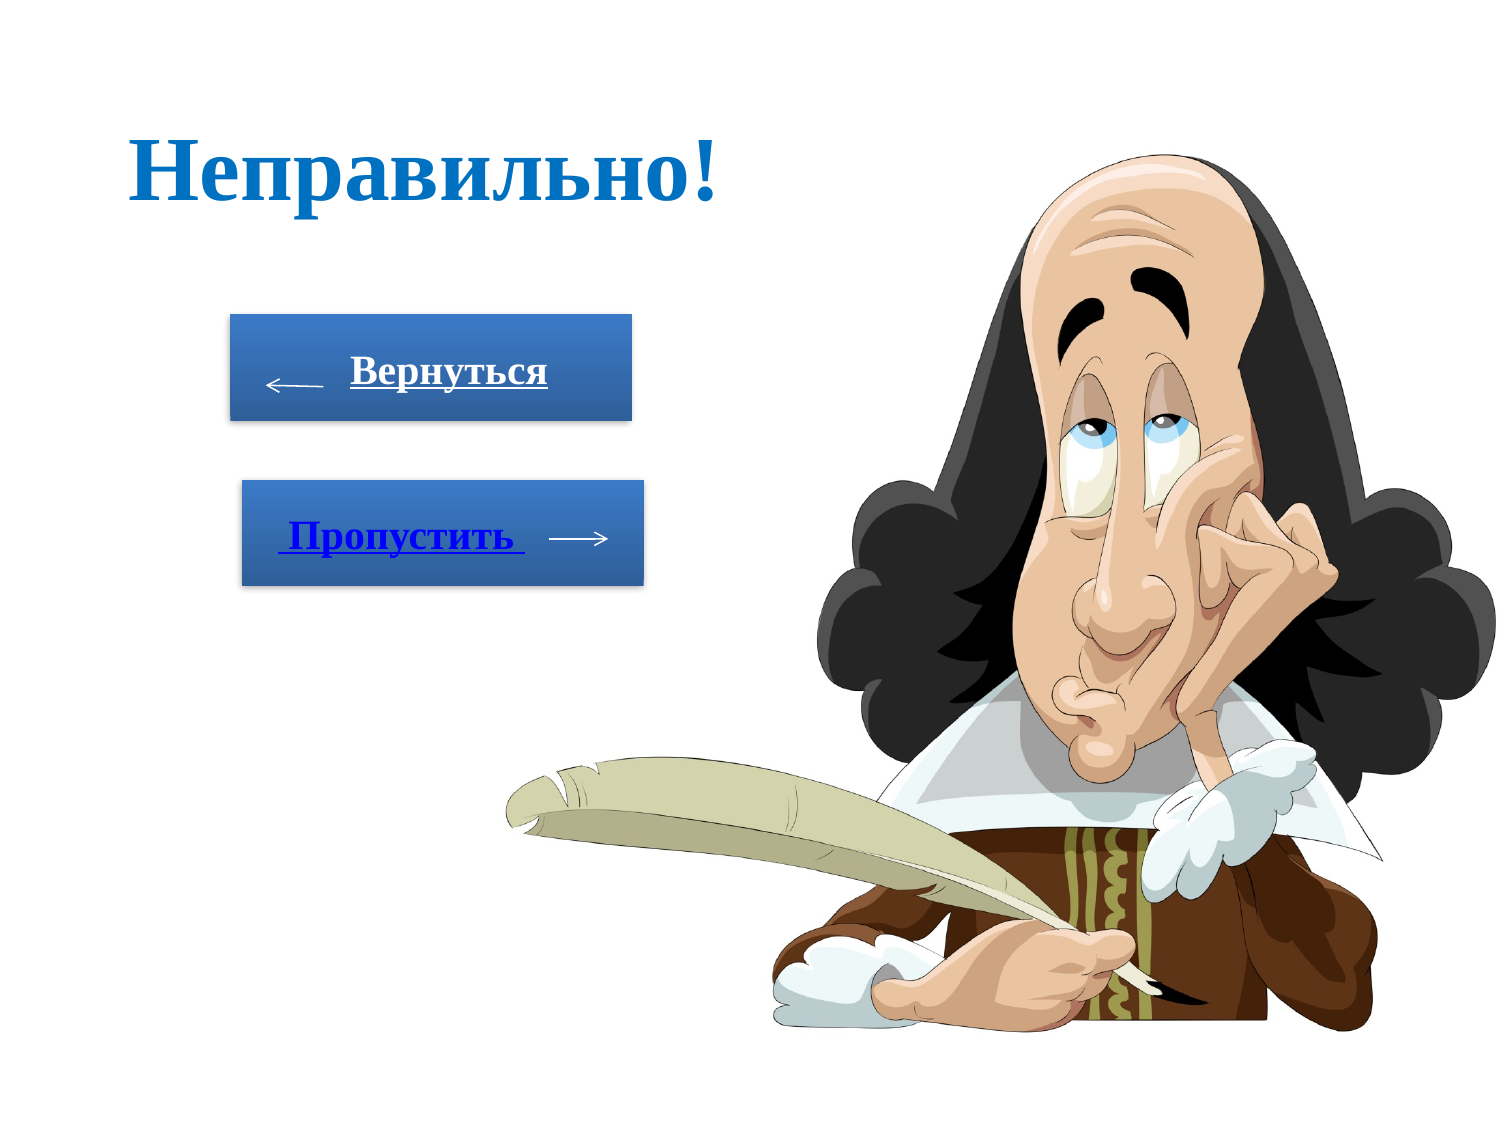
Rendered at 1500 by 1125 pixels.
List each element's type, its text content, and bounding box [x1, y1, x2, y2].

text_box Пропустить [242, 479, 496, 587]
text_box Вернуться [230, 314, 496, 421]
text_box Неправильно! [112, 101, 739, 227]
picture [501, 148, 1500, 1038]
